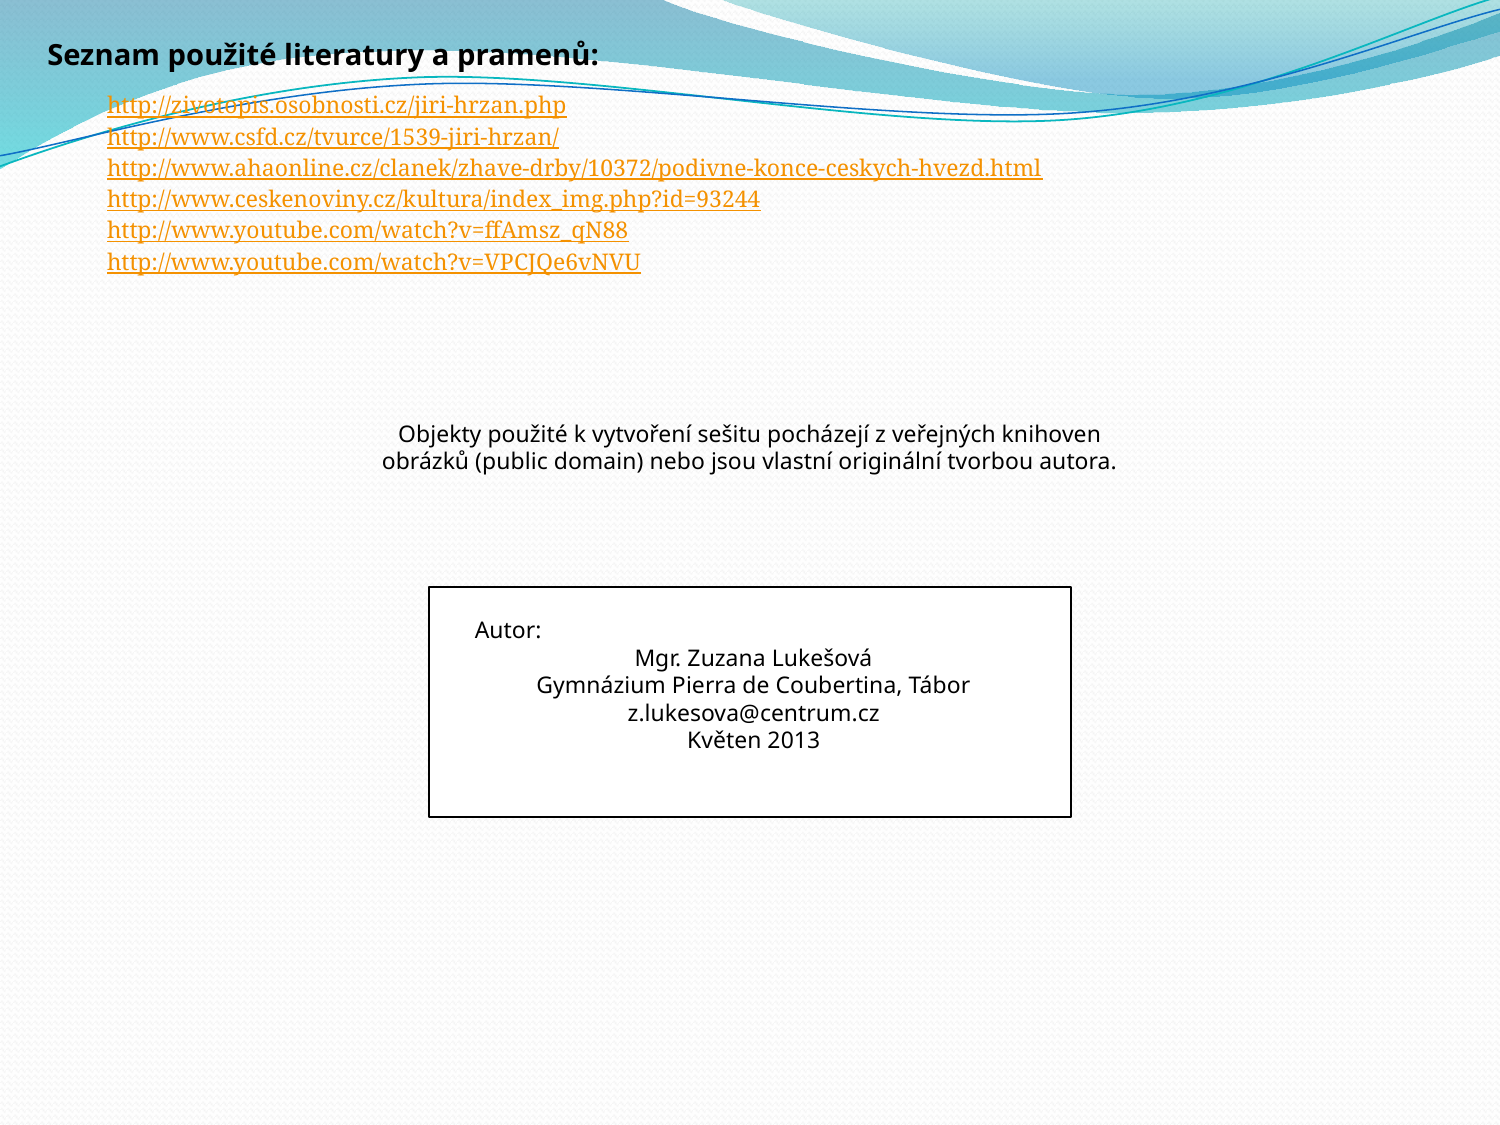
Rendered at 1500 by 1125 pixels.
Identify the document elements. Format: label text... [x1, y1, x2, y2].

text_box http://zivotopis.osobnosti.cz/jiri-hrzan.php http://www.csfd.cz/tvurce/1539-jiri-hrzan/ http://www.ahaonline.cz/clanek/zhave-drby/10372/podivne-konce-ceskych-hvezd.html http://www.ceskenoviny.cz/kultura/index_img.php?id=93244 http://www.youtube.com/watch?v=ffAmsz_qN88 http://www.youtube.com/watch?v=VPCJQe6vNVU [93, 84, 1414, 643]
text_box Autor: Mgr. Zuzana Lukešová Gymnázium Pierra de Coubertina, Tábor z.lukesova@centrum.cz Květen 2013 [461, 643, 1047, 761]
text_box Seznam použité literatury a pramenů: [33, 29, 762, 79]
text_box [427, 643, 1073, 819]
